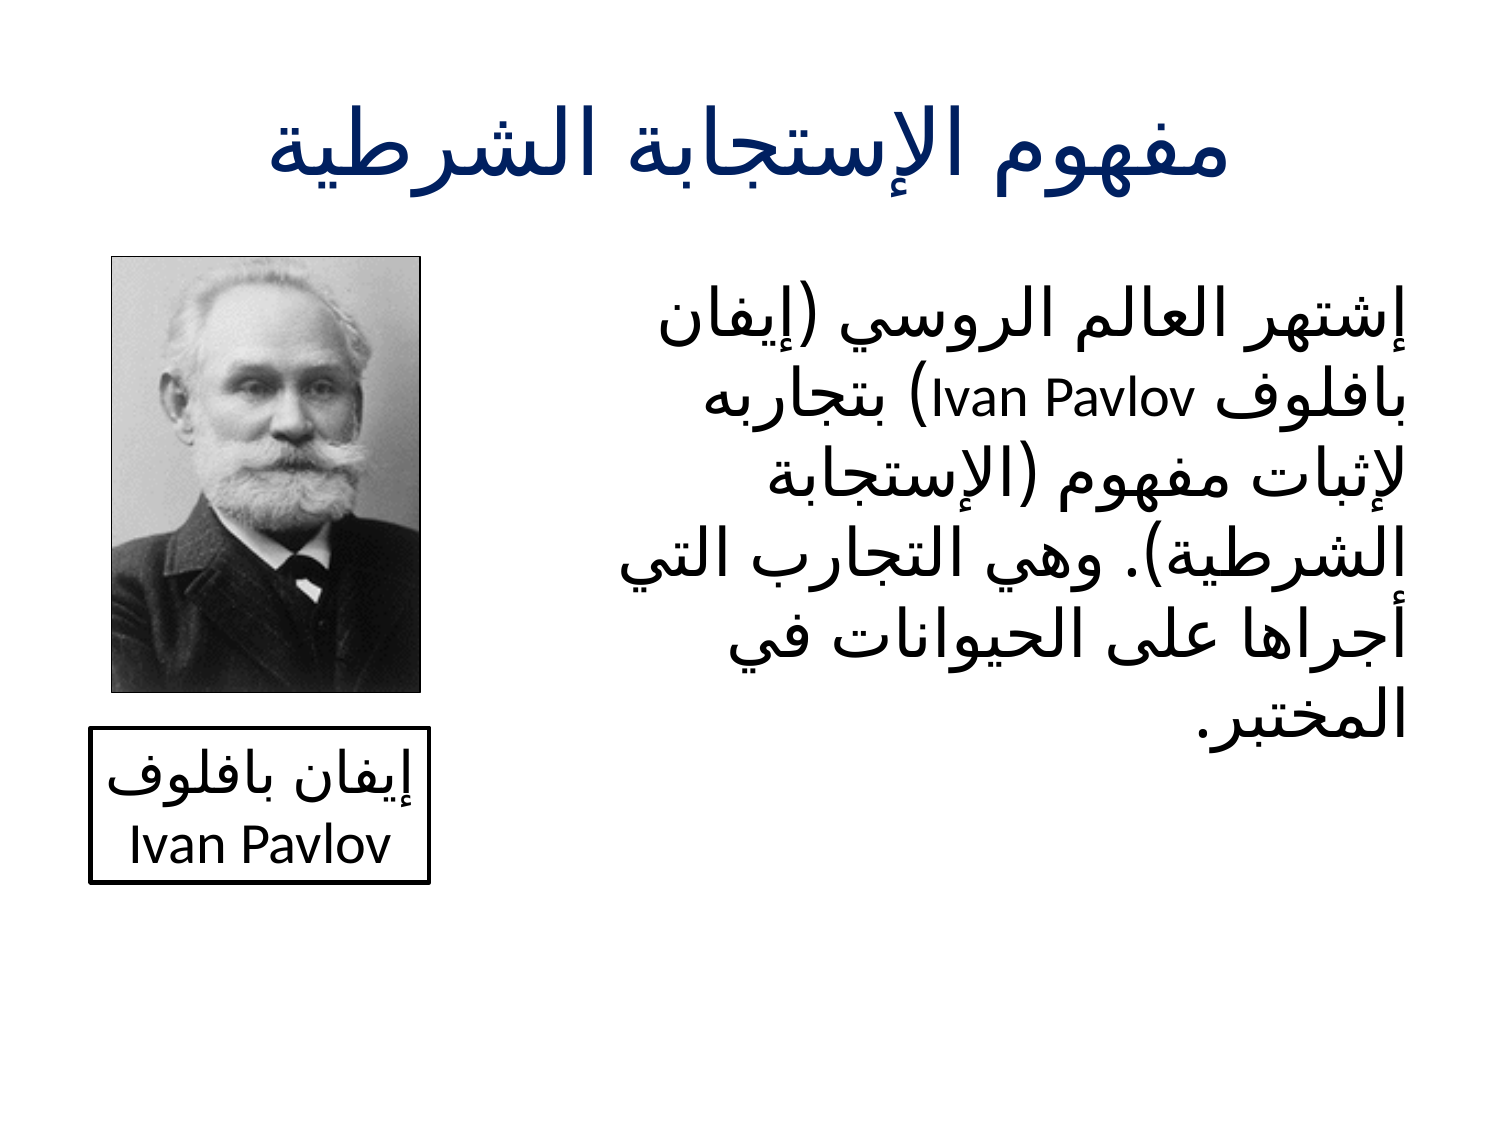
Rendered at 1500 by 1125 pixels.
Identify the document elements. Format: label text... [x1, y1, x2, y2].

picture [111, 257, 420, 692]
list إشتهر العالم الروسي (إيفان بافلوف Ivan Pavlov) بتجاربه لإثبات مفهوم (الإستجابة الشرطية). وهي التجارب التي أجراها على الحيوانات في المختبر. [537, 262, 1425, 1005]
text_box إيفان بافلوف Ivan Pavlov [88, 726, 431, 885]
title مفهوم الإستجابة الشرطية [75, 45, 1425, 233]
